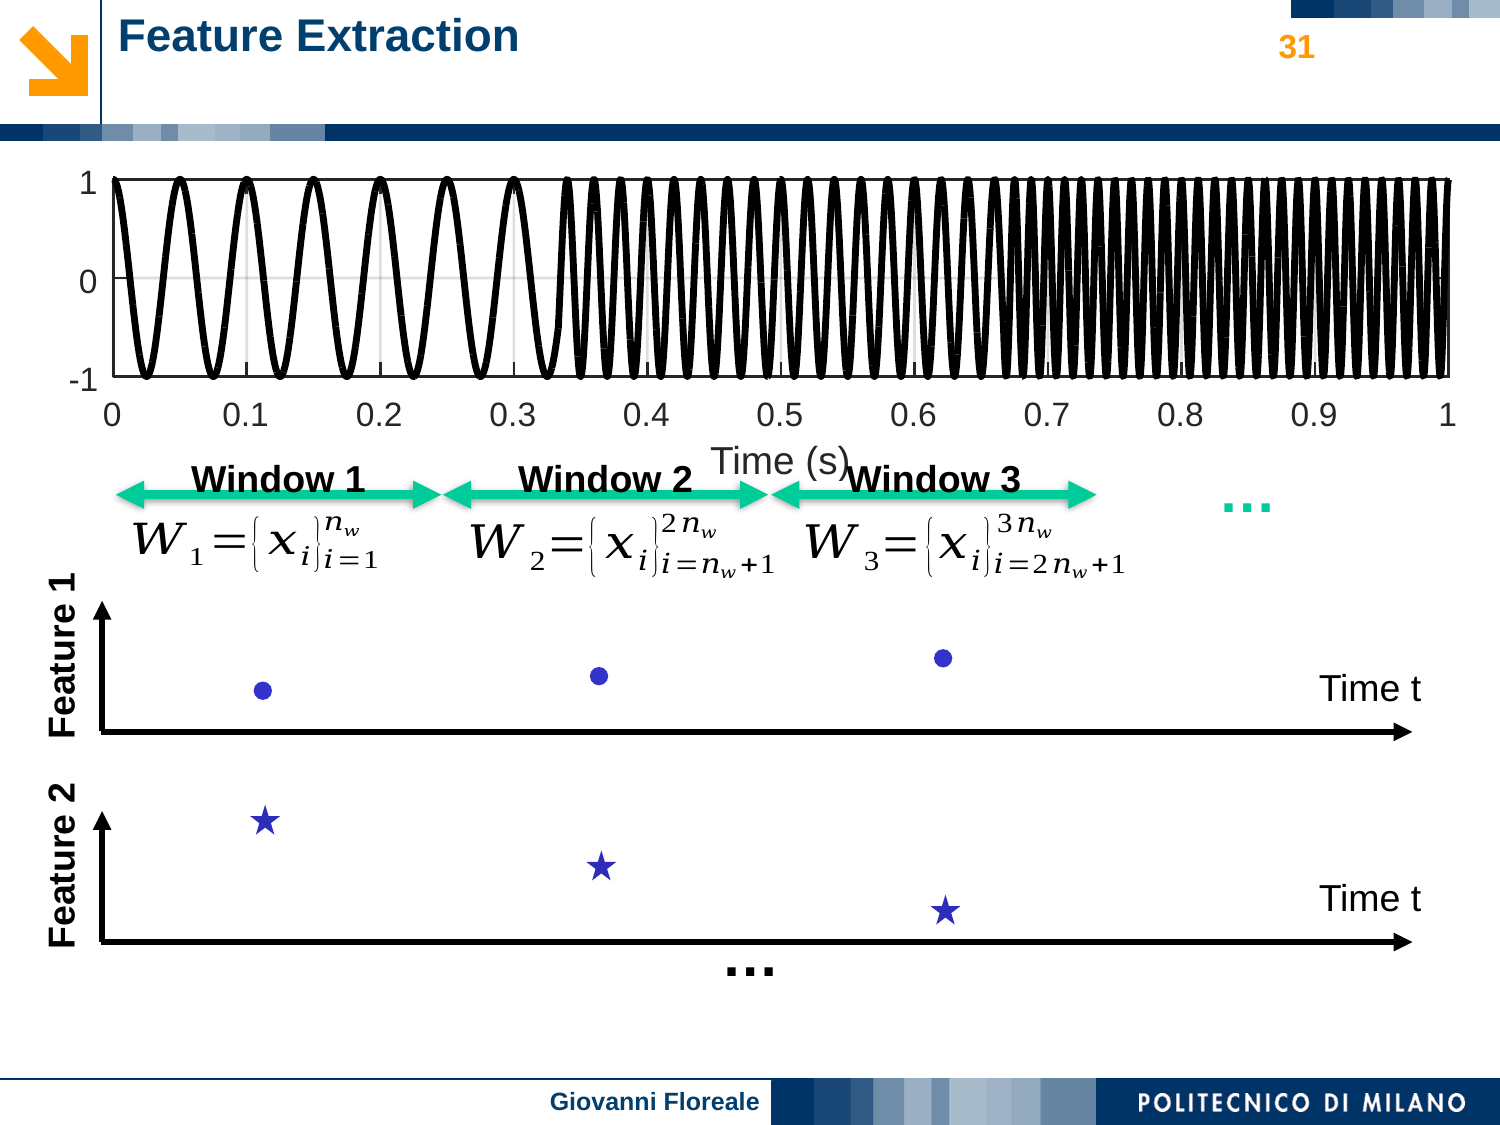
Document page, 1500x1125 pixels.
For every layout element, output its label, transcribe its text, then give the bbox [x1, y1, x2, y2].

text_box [115, 446, 1385, 519]
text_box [29, 520, 1445, 731]
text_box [29, 731, 1445, 1002]
title Feature Extraction [117, 5, 1094, 144]
slide_number 31 [1269, 24, 1493, 66]
picture [0, 155, 1500, 481]
picture [0, 1074, 1500, 1125]
picture [0, 0, 1500, 141]
